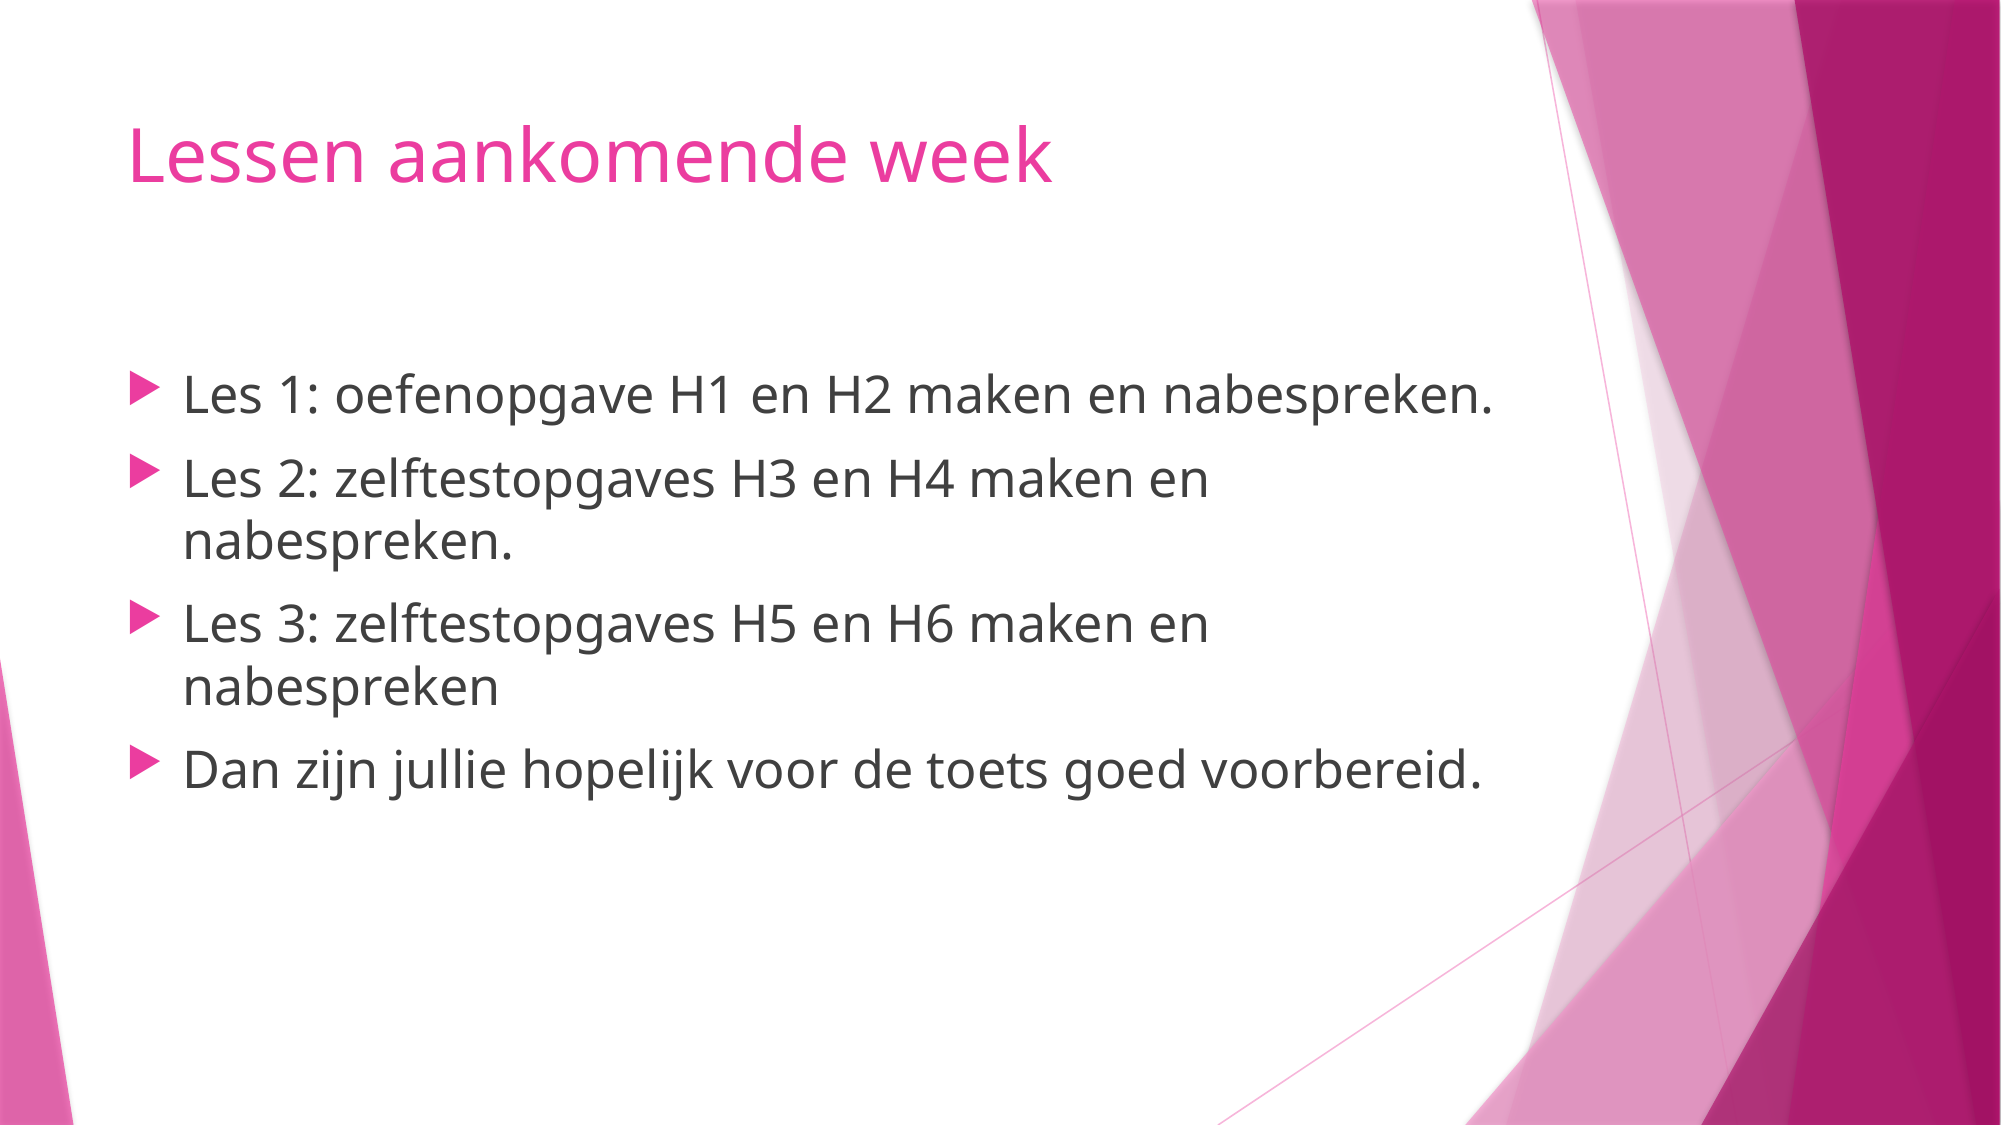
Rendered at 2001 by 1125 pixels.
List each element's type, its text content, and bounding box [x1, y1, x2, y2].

list Les 1: oefenopgave H1 en H2 maken en nabespreken. Les 2: zelftestopgaves H3 en H4 maken en nabespreken. Les 3: zelftestopgaves H5 en H6 maken en nabespreken Dan zijn jullie hopelijk voor de toets goed voorbereid. [111, 354, 1522, 992]
title Lessen aankomende week [111, 99, 1522, 317]
